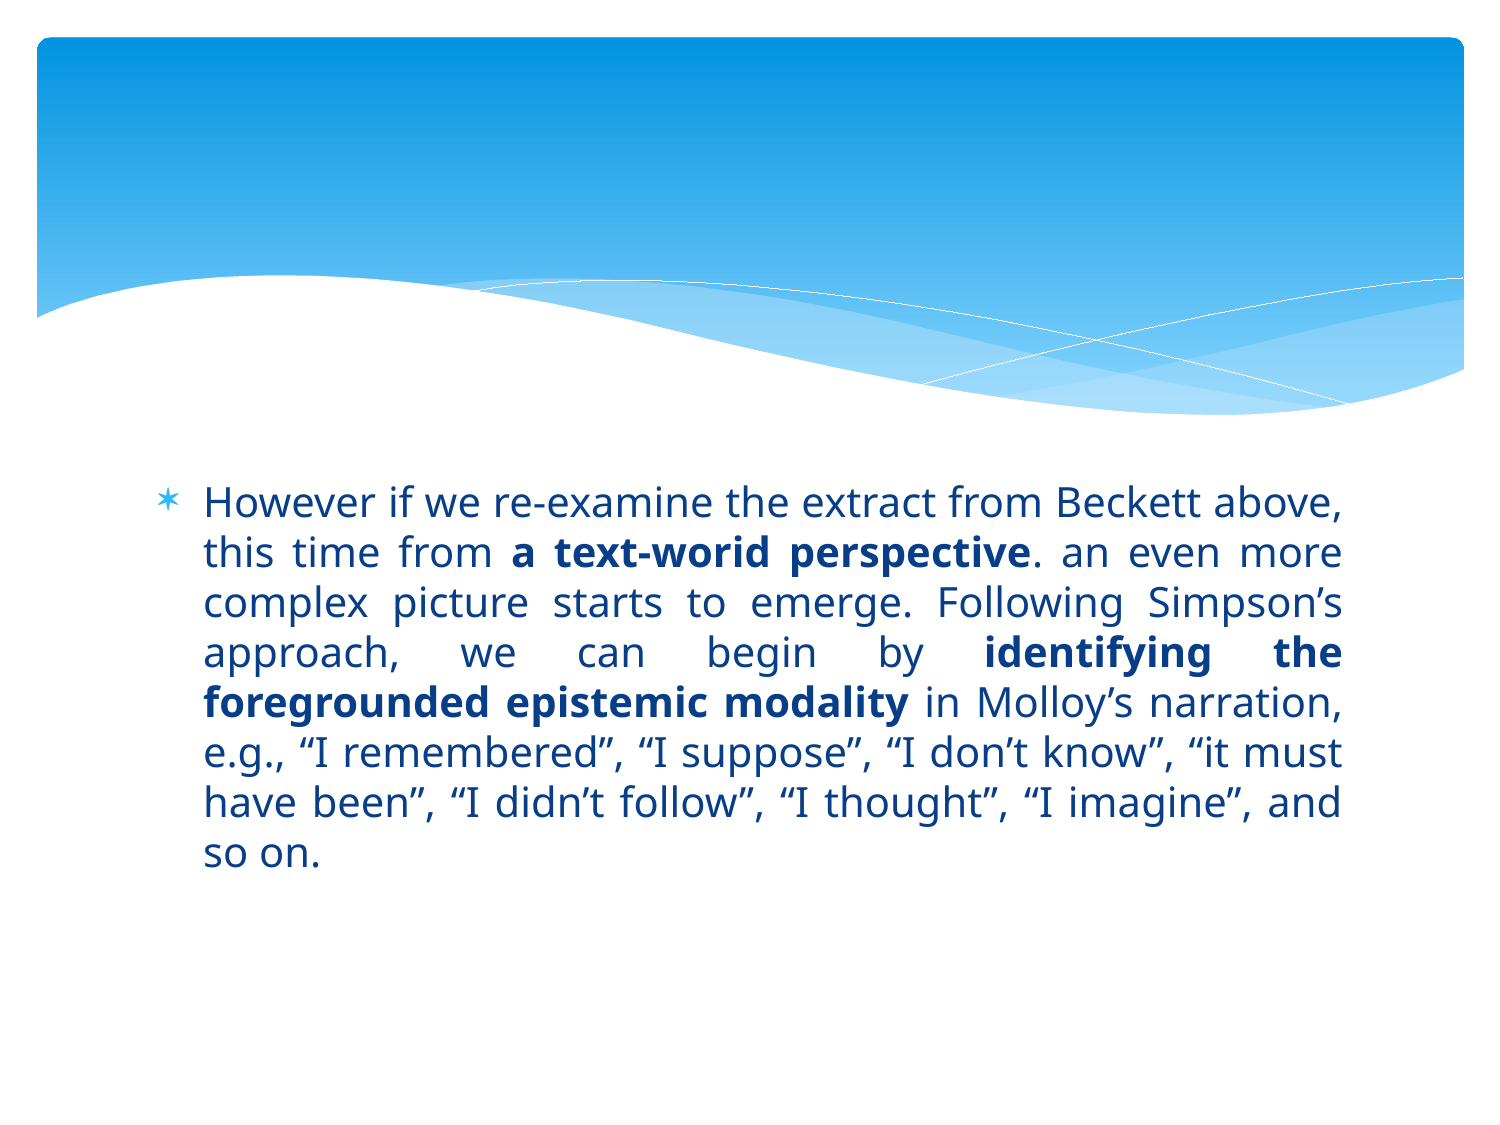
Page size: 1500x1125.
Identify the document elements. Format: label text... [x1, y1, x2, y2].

list However if we re-examine the extract from Beckett above, this time from a text-worid perspective. an even more complex picture starts to emerge. Following Simpson’s approach, we can begin by identifying the foregrounded epistemic modality in Molloy’s narration, e.g., “I remembered”, “I suppose”, “I don’t know”, “it must have been”, “I didn’t follow”, “I thought”, “I imagine”, and so on. [143, 468, 1359, 1071]
